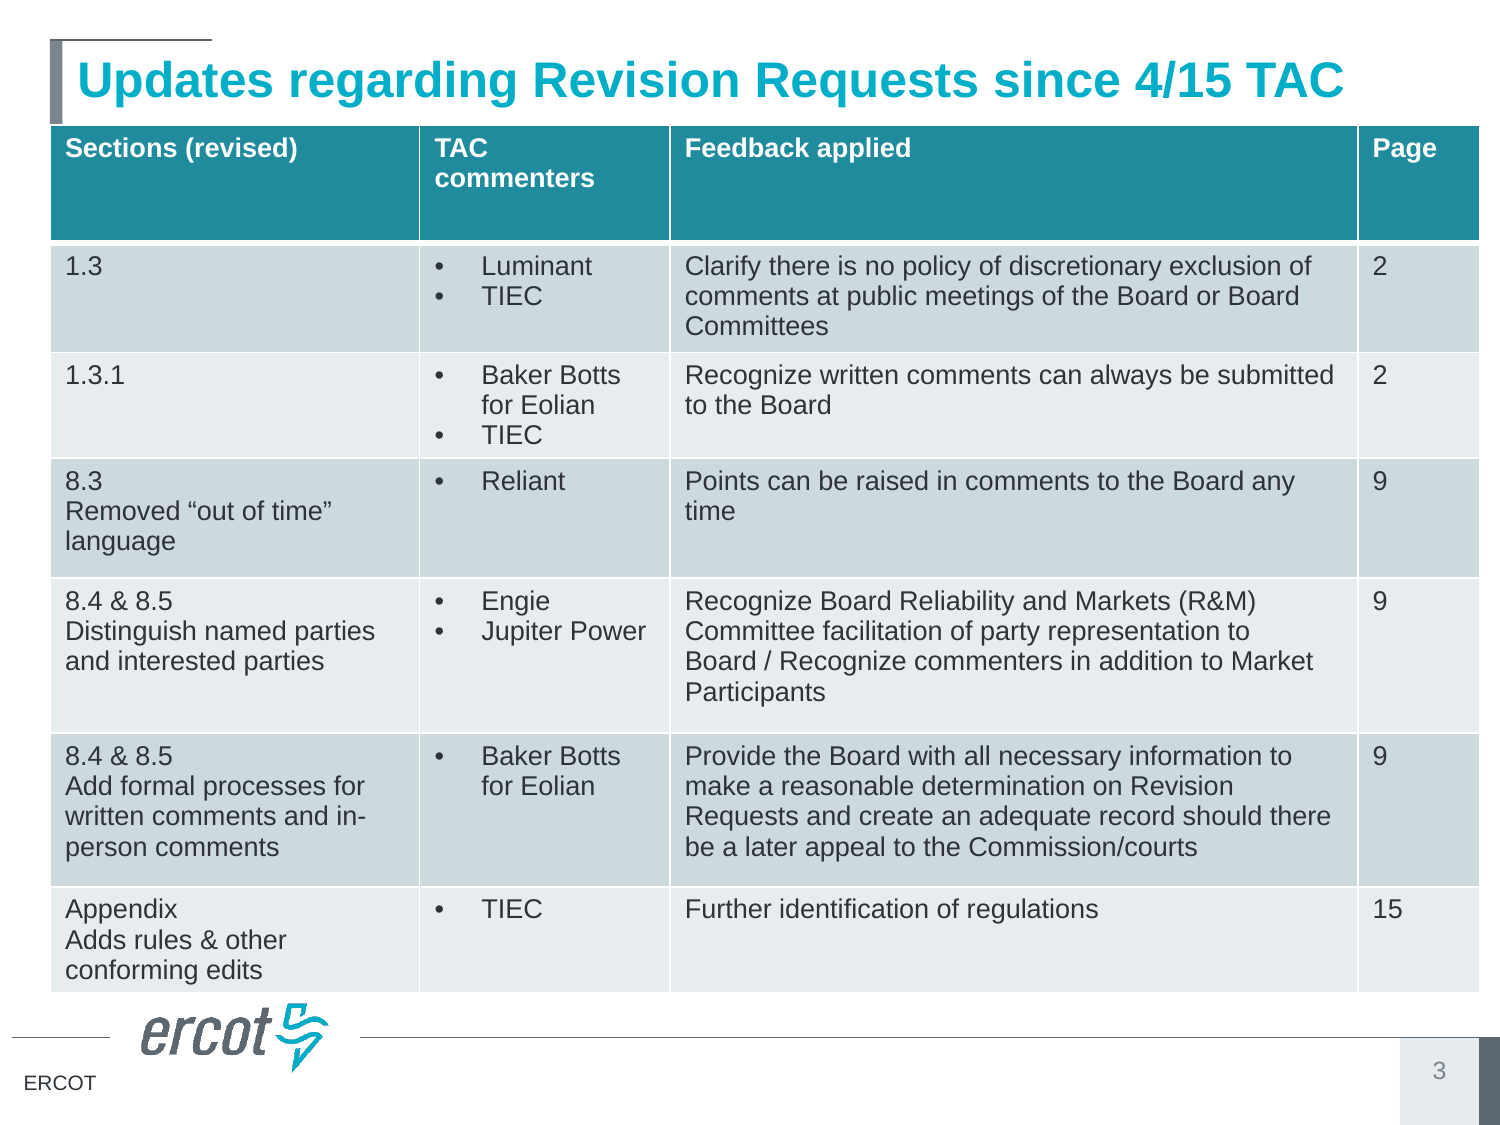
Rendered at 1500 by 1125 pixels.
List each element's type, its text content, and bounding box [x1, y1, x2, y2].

table_cell Reliant [420, 459, 669, 577]
table_cell Points can be raised in comments to the Board any time [671, 459, 1357, 577]
table_cell 9 [1359, 734, 1479, 886]
slide_number 3 [1400, 1051, 1480, 1088]
table_cell Further identification of regulations [671, 888, 1357, 992]
table_cell 9 [1359, 579, 1479, 732]
table_cell 8.3 Removed “out of time” language [51, 459, 419, 577]
table_cell 1.3 [51, 246, 419, 352]
table_cell 2 [1359, 246, 1479, 352]
table_cell 8.4 & 8.5 Add formal processes for written comments and in-person comments [51, 734, 419, 886]
table_header Feedback applied [671, 126, 1357, 240]
table_cell 9 [1359, 459, 1479, 577]
table_cell Engie Jupiter Power [420, 579, 669, 732]
table_cell Recognize written comments can always be submitted to the Board [671, 353, 1357, 457]
picture [137, 999, 332, 1075]
table_cell Provide the Board with all necessary information to make a reasonable determination on Revision Requests and create an adequate record should there be a later appeal to the Commission/courts [671, 734, 1357, 886]
table_cell Luminant TIEC [420, 246, 669, 352]
table_cell 2 [1359, 353, 1479, 457]
table_header TAC commenters [420, 126, 669, 240]
table_cell Recognize Board Reliability and Markets (R&M) Committee facilitation of party representation to Board / Recognize commenters in addition to Market Participants [671, 579, 1357, 732]
table_header Sections (revised) [51, 126, 419, 240]
table_cell Clarify there is no policy of discretionary exclusion of comments at public meetings of the Board or Board Committees [671, 246, 1357, 352]
table_header Page [1359, 126, 1479, 240]
table_cell Appendix Adds rules & other conforming edits [51, 888, 419, 992]
table_cell 8.4 & 8.5 Distinguish named parties and interested parties [51, 579, 419, 732]
table_cell Baker Botts for Eolian TIEC [420, 353, 669, 457]
title Updates regarding Revision Requests since 4/15 TAC [62, 39, 1450, 125]
table_cell 15 [1359, 888, 1479, 992]
table_cell Baker Botts for Eolian [420, 734, 669, 886]
table_cell 1.3.1 [51, 353, 419, 457]
table_cell TIEC [420, 888, 669, 992]
